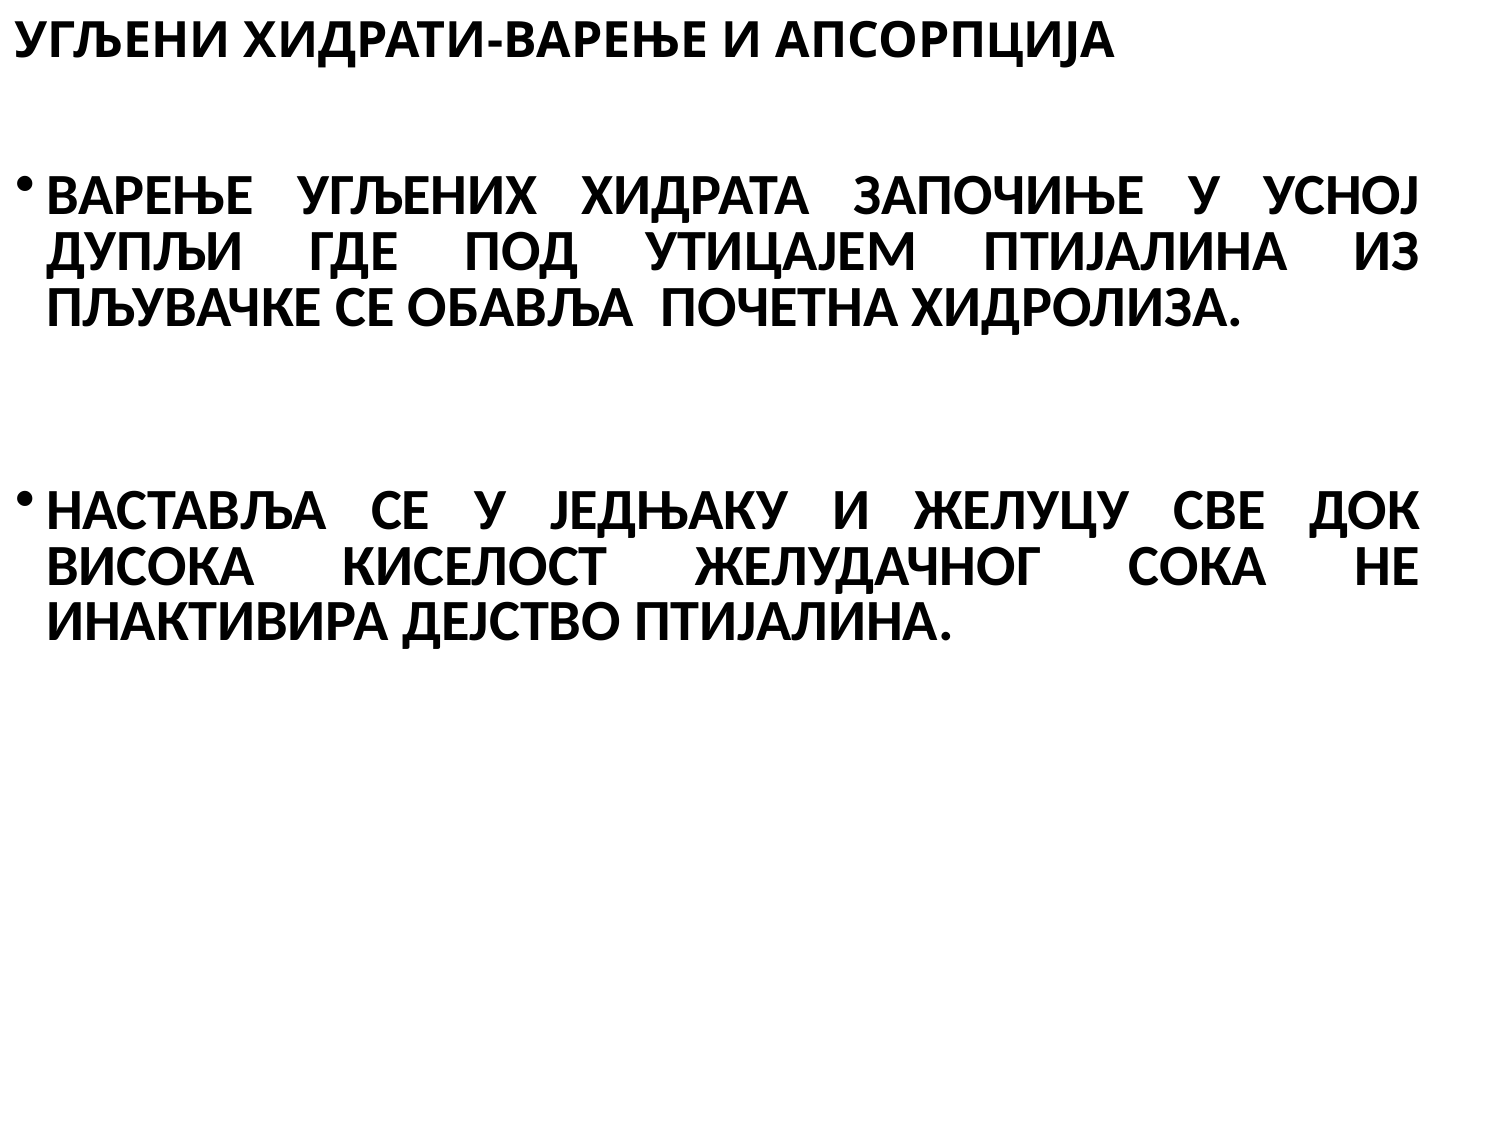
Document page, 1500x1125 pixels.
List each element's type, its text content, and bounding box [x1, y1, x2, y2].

subtitle ВАРЕЊЕ УГЉЕНИХ ХИДРАТА ЗАПОЧИЊЕ У УСНОЈ ДУПЉИ ГДЕ ПОД УТИЦАЈЕМ ПТИЈАЛИНА ИЗ ПЉУВАЧКЕ СЕ ОБАВЉА ПОЧЕТНА ХИДРОЛИЗА. НАСТАВЉА СЕ У ЈЕДЊАКУ И ЖЕЛУЦУ СВЕ ДОК ВИСОКА КИСЕЛОСТ ЖЕЛУДАЧНОГ СОКА НЕ ИНАКТИВИРА ДЕЈСТВО ПТИЈАЛИНА. [0, 162, 1436, 1035]
text_box УГЉЕНИ ХИДРАТИ-ВАРЕЊЕ И АПСОРПЦИЈА [0, 0, 1312, 75]
